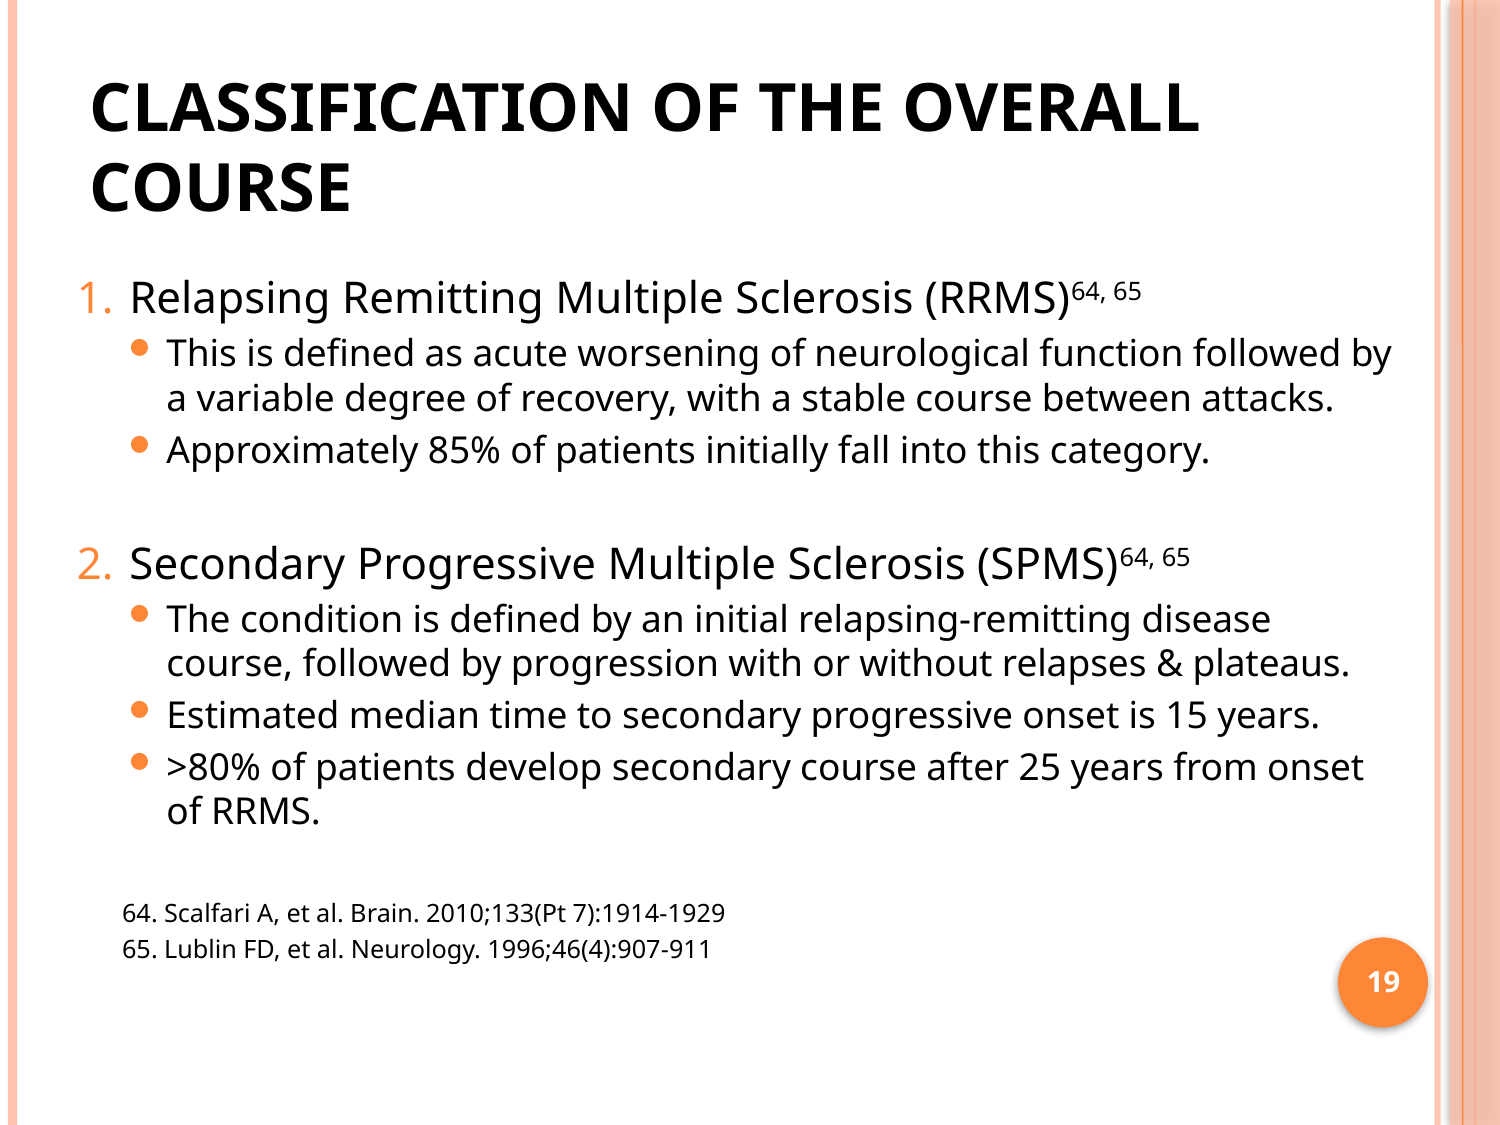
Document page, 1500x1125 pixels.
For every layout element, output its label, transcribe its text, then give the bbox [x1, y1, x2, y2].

list Relapsing Remitting Multiple Sclerosis (RRMS)64, 65 This is defined as acute worsening of neurological function followed by a variable degree of recovery, with a stable course between attacks. Approximately 85% of patients initially fall into this category. Secondary Progressive Multiple Sclerosis (SPMS)64, 65 The condition is defined by an initial relapsing-remitting disease course, followed by progression with or without relapses & plateaus. Estimated median time to secondary progressive onset is 15 years. >80% of patients develop secondary course after 25 years from onset of RRMS. 64. Scalfari A, et al. Brain. 2010;133(Pt 7):1914-1929 65. Lublin FD, et al. Neurology. 1996;46(4):907-911 [48, 262, 1408, 1068]
title Classification of the overall course [75, 45, 1300, 233]
slide_number 19 [1333, 940, 1434, 1027]
